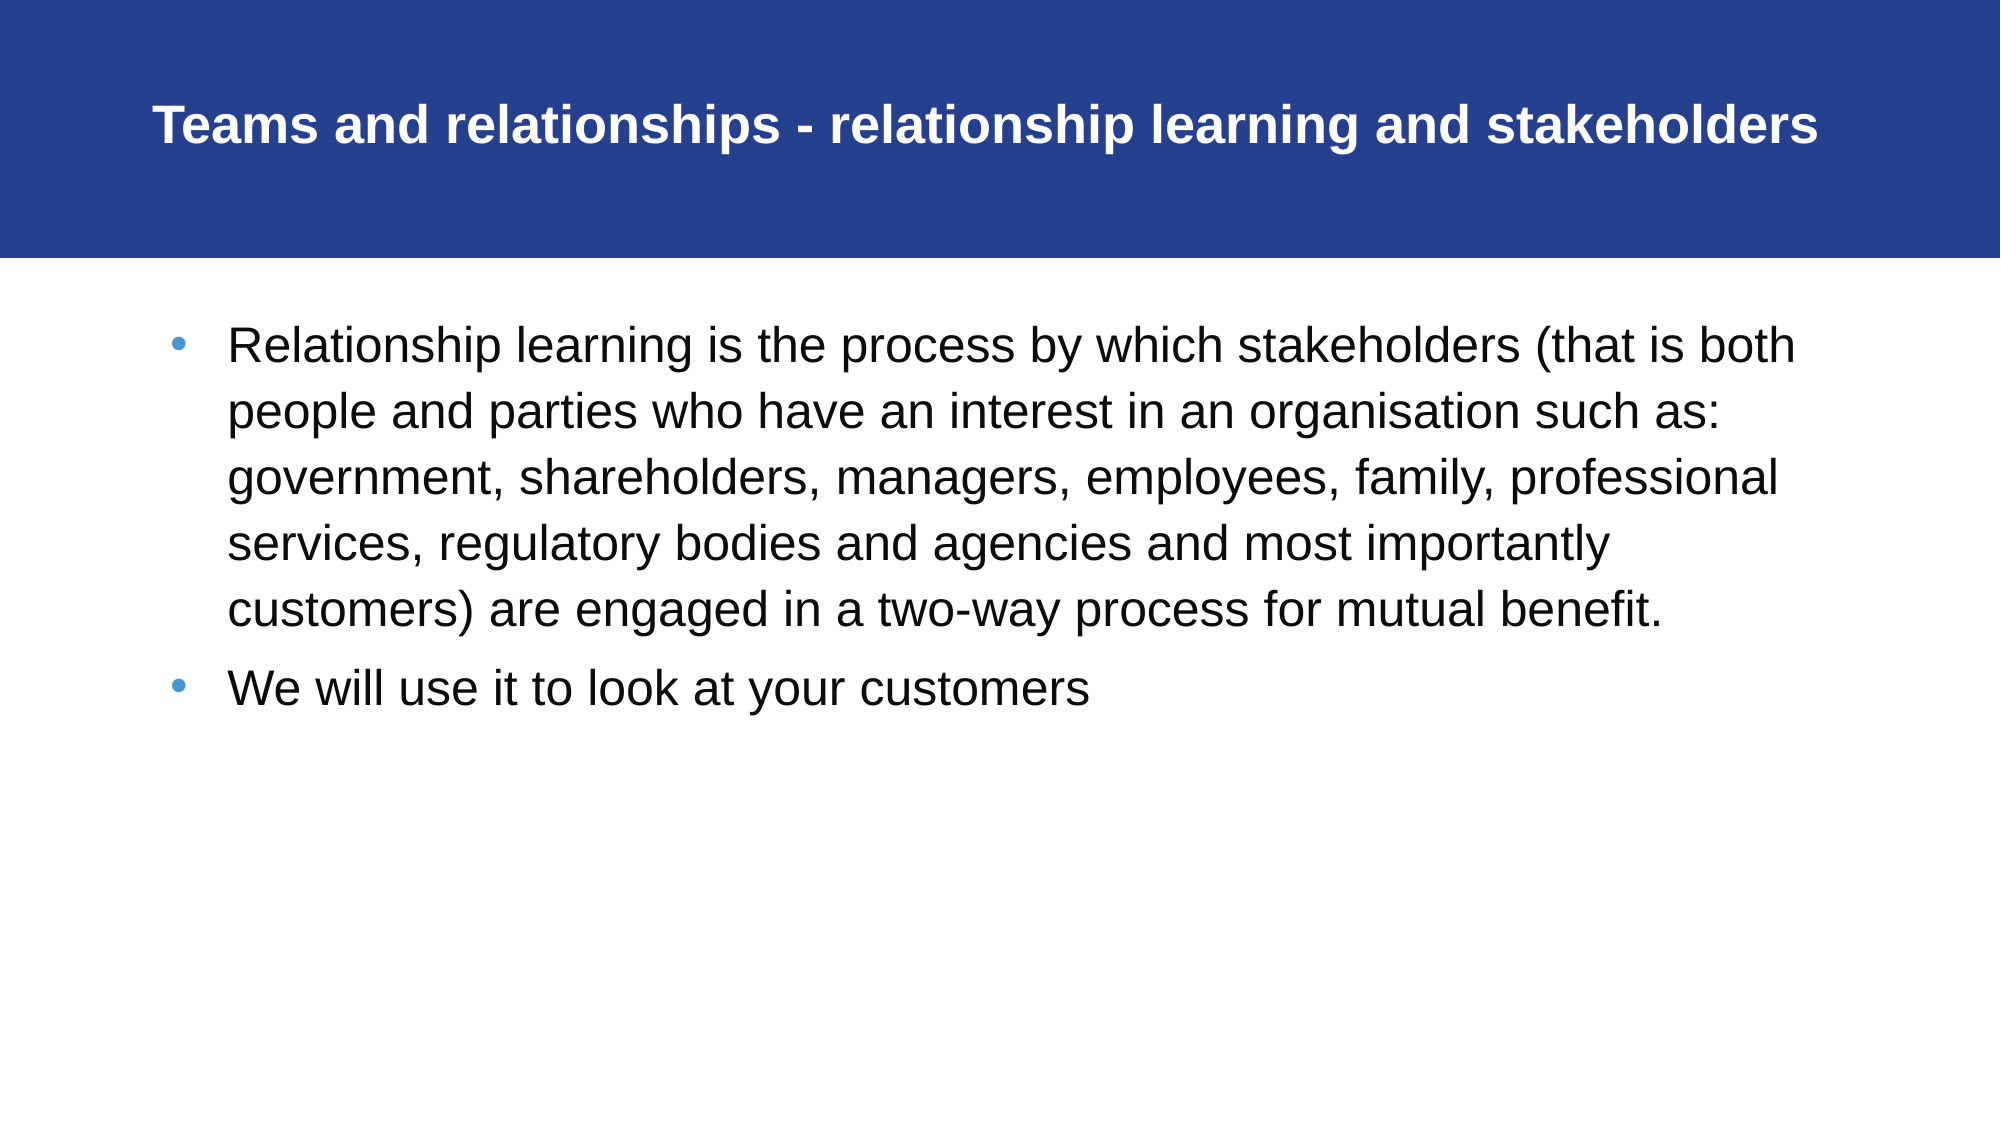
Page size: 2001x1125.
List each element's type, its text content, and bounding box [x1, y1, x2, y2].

list Relationship learning is the process by which stakeholders (that is both people and parties who have an interest in an organisation such as: government, shareholders, managers, employees, family, professional services, regulatory bodies and agencies and most importantly customers) are engaged in a two-way process for mutual benefit. We will use it to look at your customers [137, 299, 1863, 1025]
title Teams and relationships - relationship learning and stakeholders [137, 20, 1863, 238]
